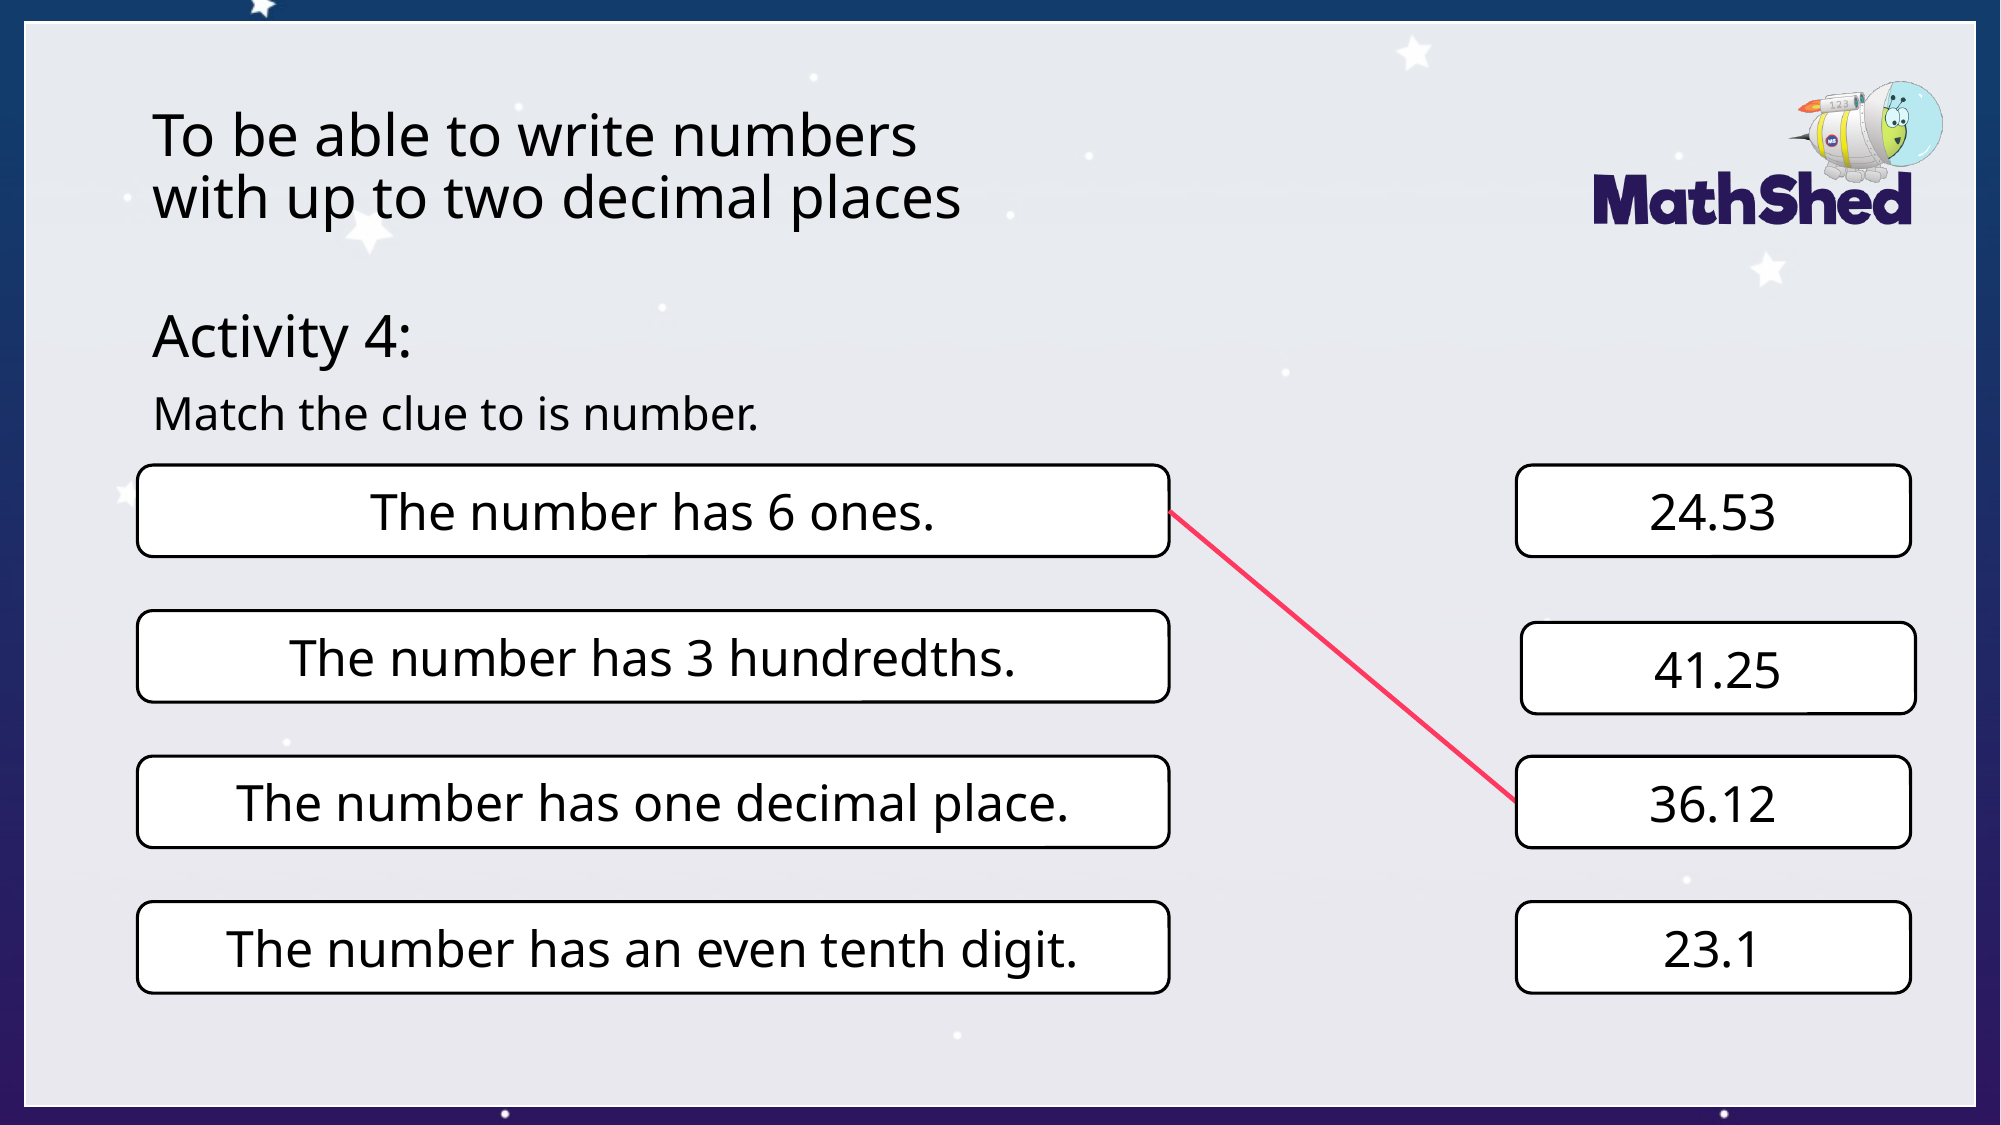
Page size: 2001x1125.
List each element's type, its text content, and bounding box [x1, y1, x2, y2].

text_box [1169, 510, 1517, 803]
text_box The number has 6 ones. [136, 464, 1171, 558]
text_box 36.12 [1515, 755, 1912, 849]
text_box 24.53 [1515, 464, 1912, 558]
list Activity 4: Match the clue to is number. [137, 299, 1971, 1014]
text_box 23.1 [1515, 900, 1912, 995]
text_box The number has an even tenth digit. [136, 900, 1171, 995]
picture [0, 0, 2001, 1125]
text_box The number has 3 hundredths. [136, 609, 1169, 704]
text_box The number has one decimal place. [136, 755, 1171, 849]
title To be able to write numbers with up to two decimal places [137, 59, 1578, 278]
text_box 41.25 [1520, 621, 1917, 715]
